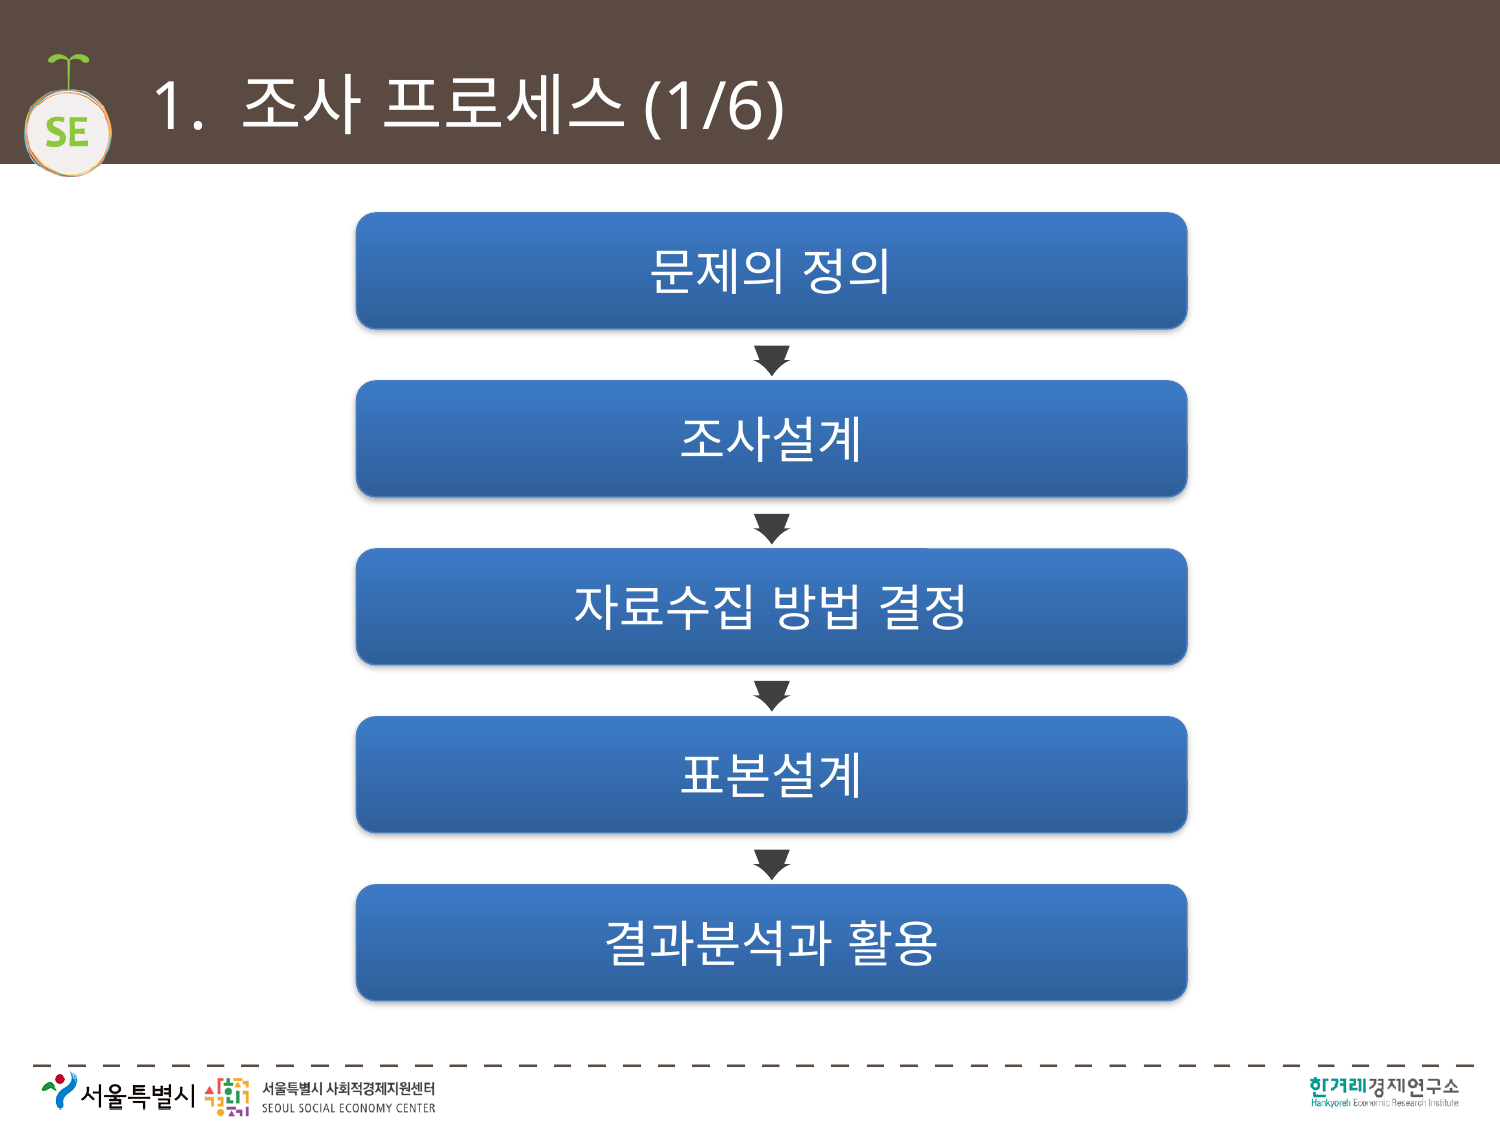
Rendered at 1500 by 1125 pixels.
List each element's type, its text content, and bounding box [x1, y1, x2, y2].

text_box [752, 345, 791, 377]
title 1. 조사 프로세스(1/6) [135, 45, 1463, 161]
text_box 표본설계 [355, 716, 1188, 834]
text_box [752, 849, 791, 881]
text_box [752, 680, 791, 712]
text_box 문제의 정의 [355, 212, 1188, 330]
picture [0, 0, 1500, 1125]
text_box 조사설계 [355, 380, 1188, 498]
text_box 결과분석과 활용 [355, 884, 1188, 1002]
text_box 자료수집 방법 결정 [355, 548, 1188, 666]
text_box [752, 513, 791, 545]
